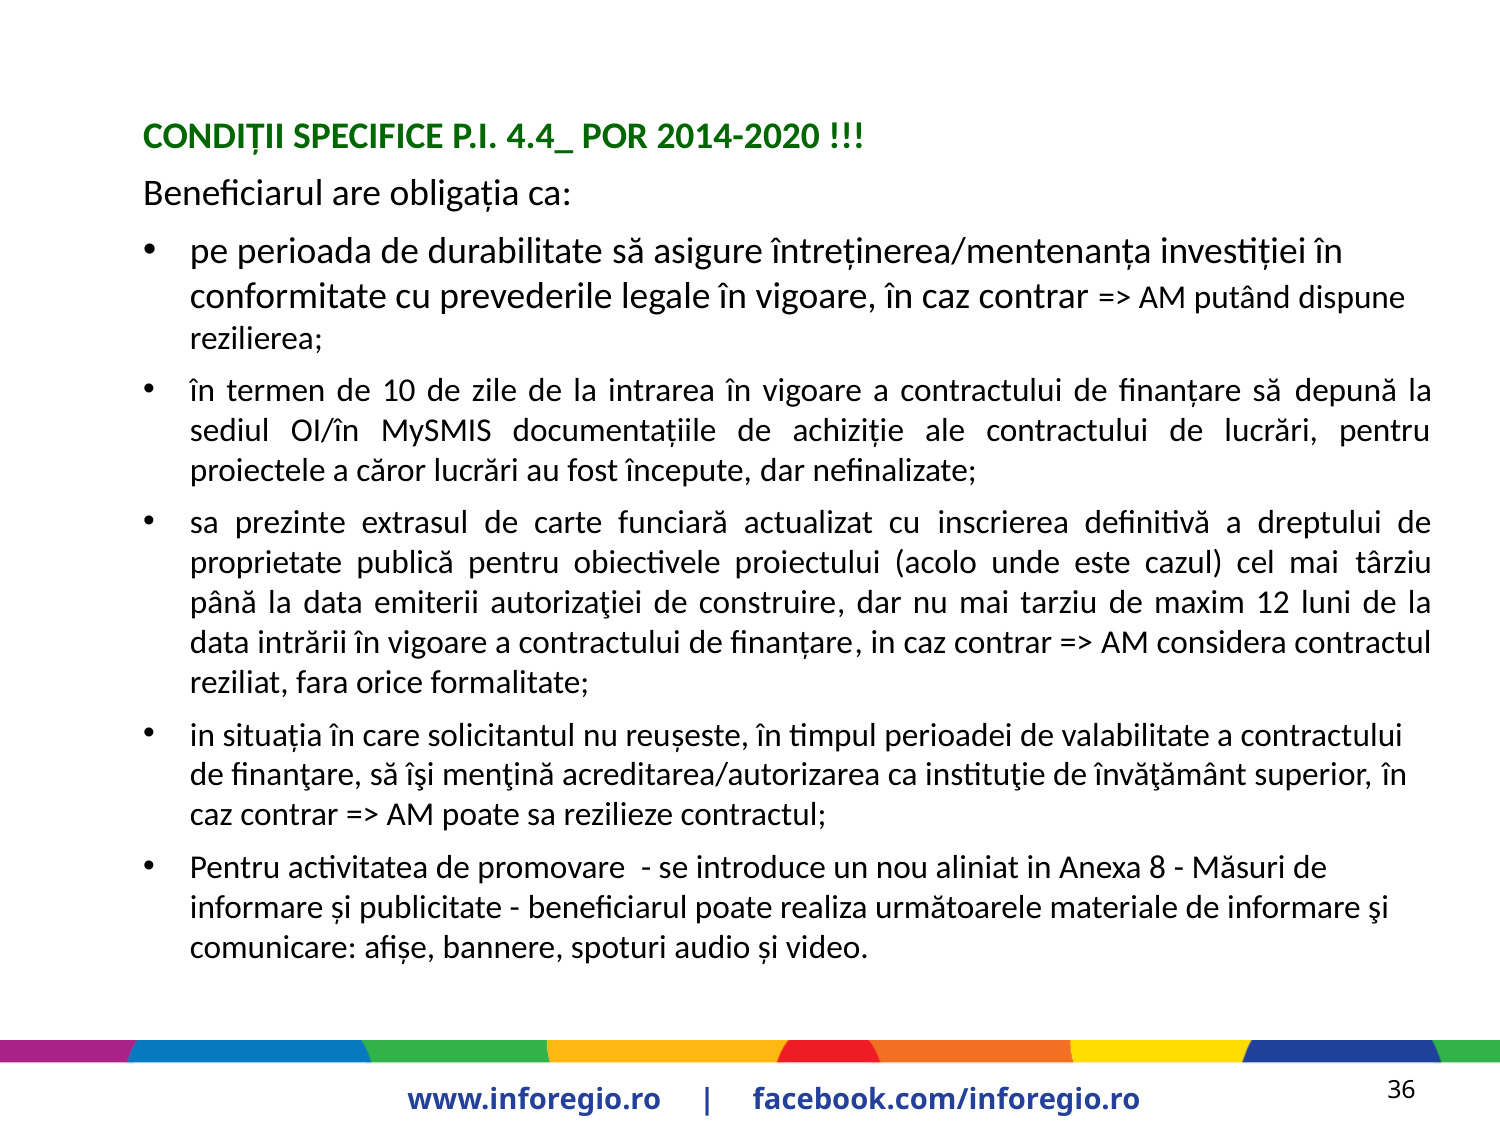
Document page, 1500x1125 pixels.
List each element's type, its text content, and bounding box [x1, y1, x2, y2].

picture [0, 1040, 1500, 1066]
slide_number 36 [1156, 1075, 1431, 1121]
text_box www.inforegio.ro | facebook.com/inforegio.ro [392, 1075, 1156, 1123]
text_box CONDIȚII SPECIFICE P.I. 4.4_ POR 2014-2020 !!! Beneficiarul are obligația ca: pe perioada de durabilitate să asigure întreținerea/mentenanța investiției în conformitate cu prevederile legale în vigoare, în caz contrar => AM putând dispune rezilierea; în termen de 10 de zile de la intrarea în vigoare a contractului de finanțare să depună la sediul OI/în MySMIS documentațiile de achiziție ale contractului de lucrări, pentru proiectele a căror lucrări au fost începute, dar nefinalizate; sa prezinte extrasul de carte funciară actualizat cu inscrierea definitivă a dreptului de proprietate publică pentru obiectivele proiectului (acolo unde este cazul) cel mai târziu până la data emiterii autorizaţiei de construire, dar nu mai tarziu de maxim 12 luni de la data intrării în vigoare a contractului de finanțare, in caz contrar => AM considera contractul reziliat, fara orice formalitate; in situaţia în care solicitantul nu reuşeste, în timpul perioadei de valabilitate a contractului de finanţare, să îşi menţină acreditarea/autorizarea ca instituţie de învăţământ superior, în caz contrar => AM poate sa rezilieze contractul; Pentru activitatea de promovare - se introduce un nou aliniat in Anexa 8 - Măsuri de informare și publicitate - beneficiarul poate realiza următoarele materiale de informare şi comunicare: afișe, bannere, spoturi audio și video. [128, 89, 1447, 973]
